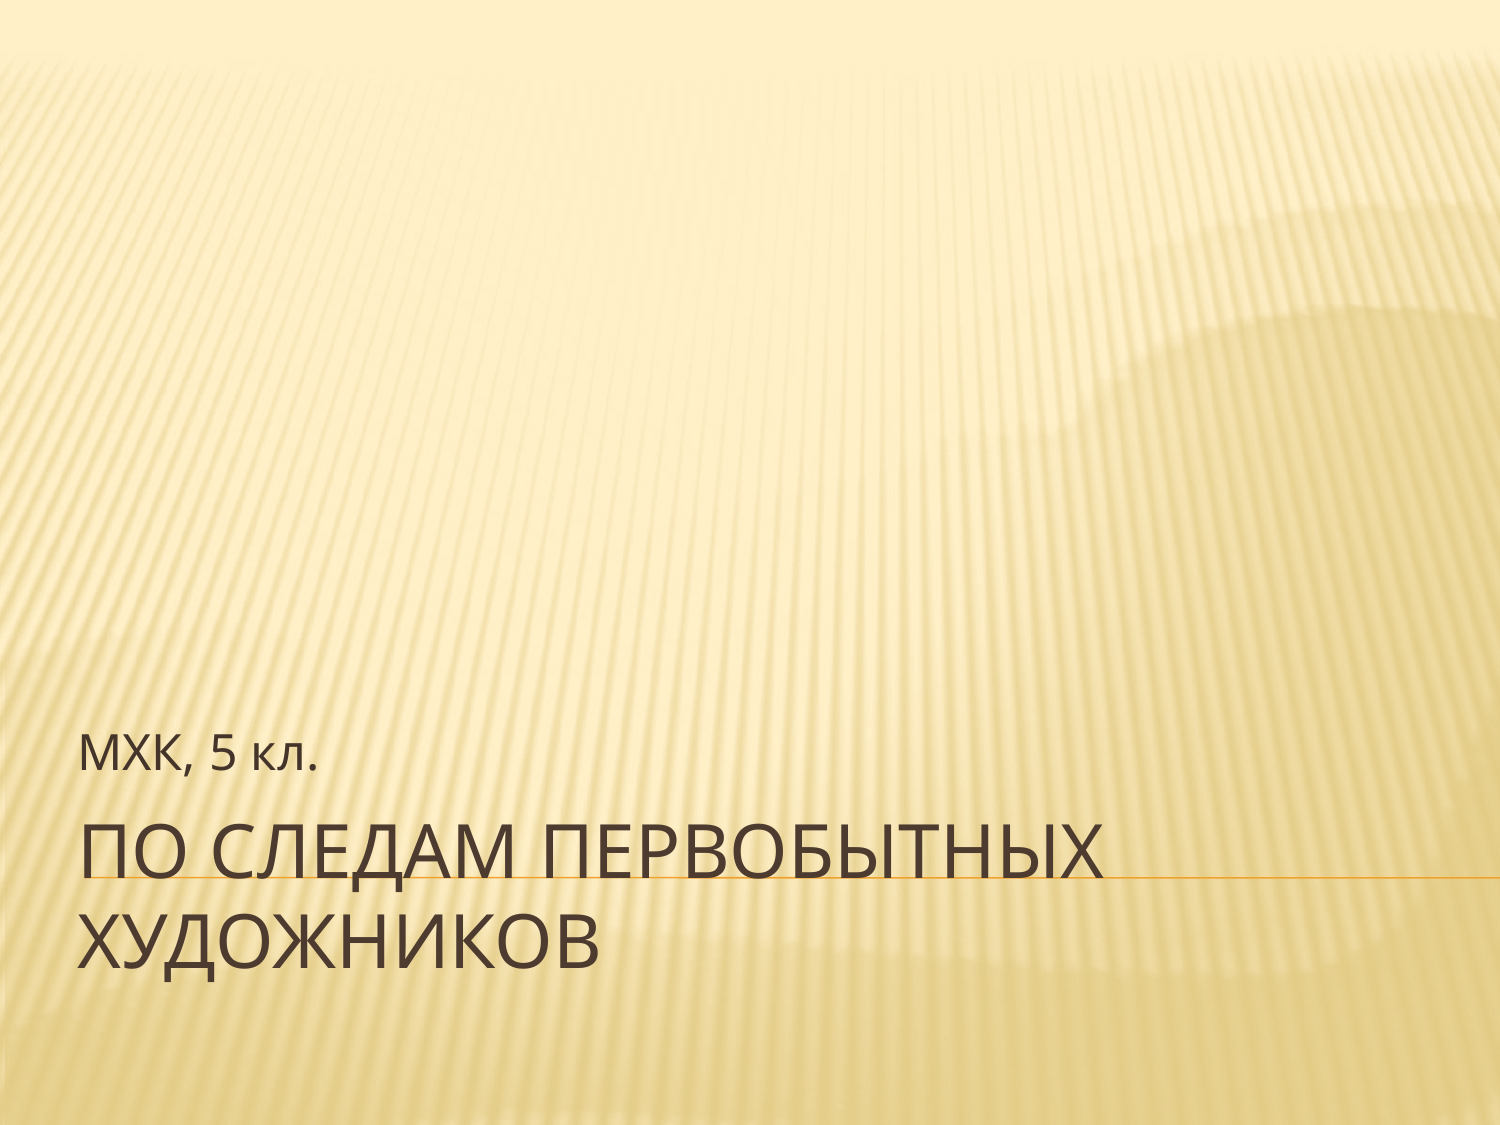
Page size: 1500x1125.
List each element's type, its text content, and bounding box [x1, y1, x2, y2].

subtitle МХК, 5 кл. [62, 637, 1450, 788]
title По следам первобытных художников [62, 796, 1450, 997]
